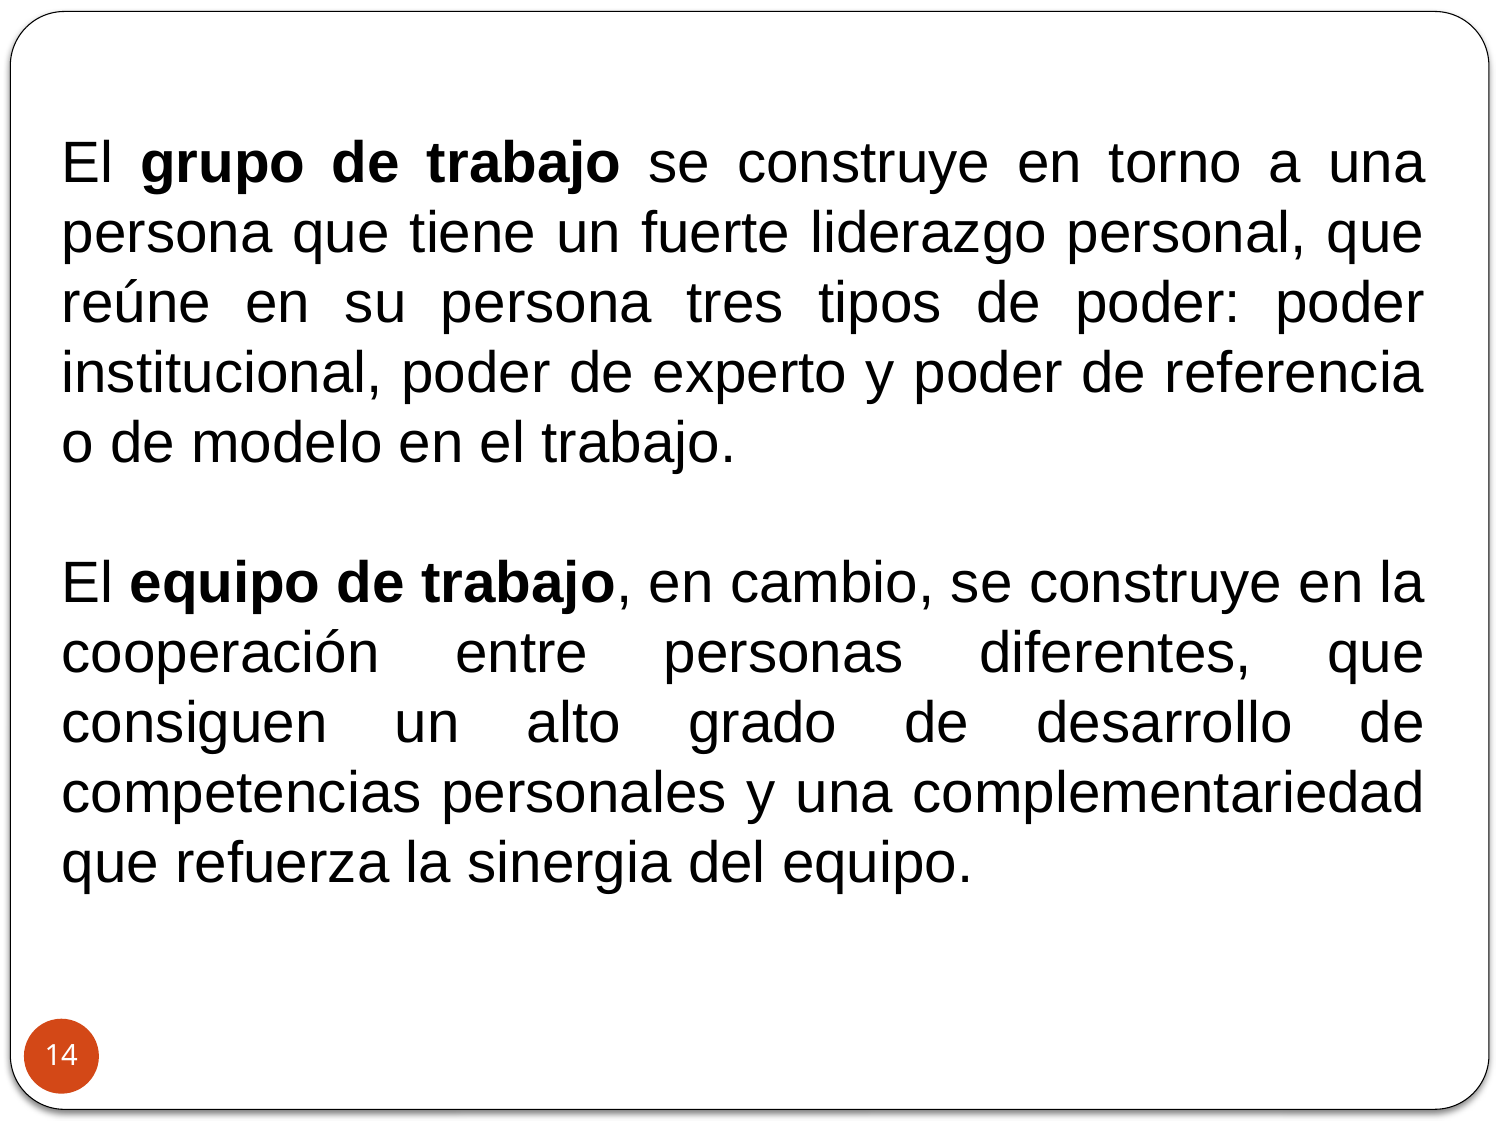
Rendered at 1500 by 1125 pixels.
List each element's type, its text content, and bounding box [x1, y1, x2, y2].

text_box El grupo de trabajo se construye en torno a una persona que tiene un fuerte liderazgo personal, que reúne en su persona tres tipos de poder: poder institucional, poder de experto y poder de referencia o de modelo en el trabajo. El equipo de trabajo, en cambio, se construye en la cooperación entre personas diferentes, que consiguen un alto grado de desarrollo de competencias personales y una complementariedad que refuerza la sinergia del equipo. [46, 117, 1442, 972]
slide_number 14 [23, 1018, 99, 1094]
